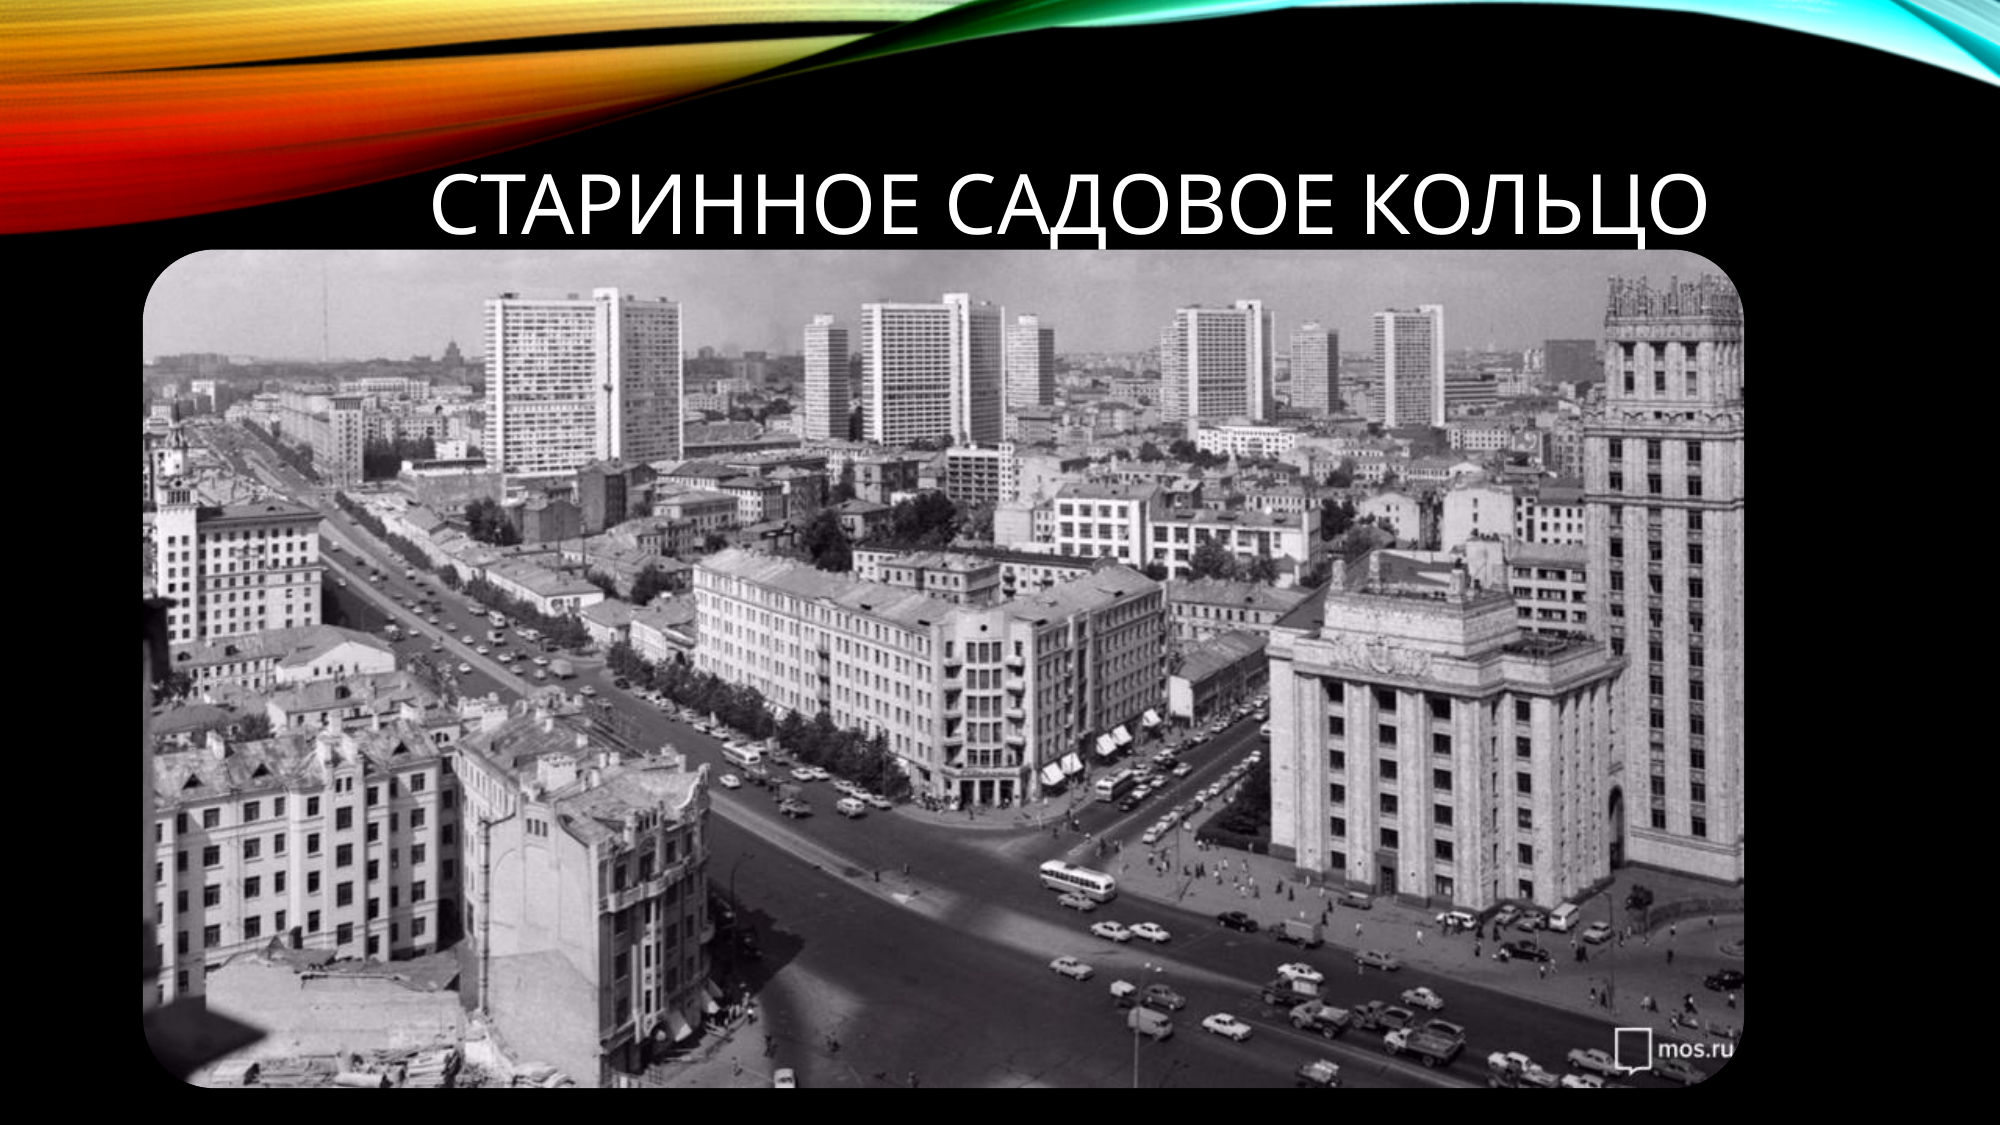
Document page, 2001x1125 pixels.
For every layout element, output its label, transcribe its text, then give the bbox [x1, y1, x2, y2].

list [142, 249, 1745, 1089]
picture [0, 0, 2000, 237]
title старинное садовое кольцо [41, 100, 1728, 314]
